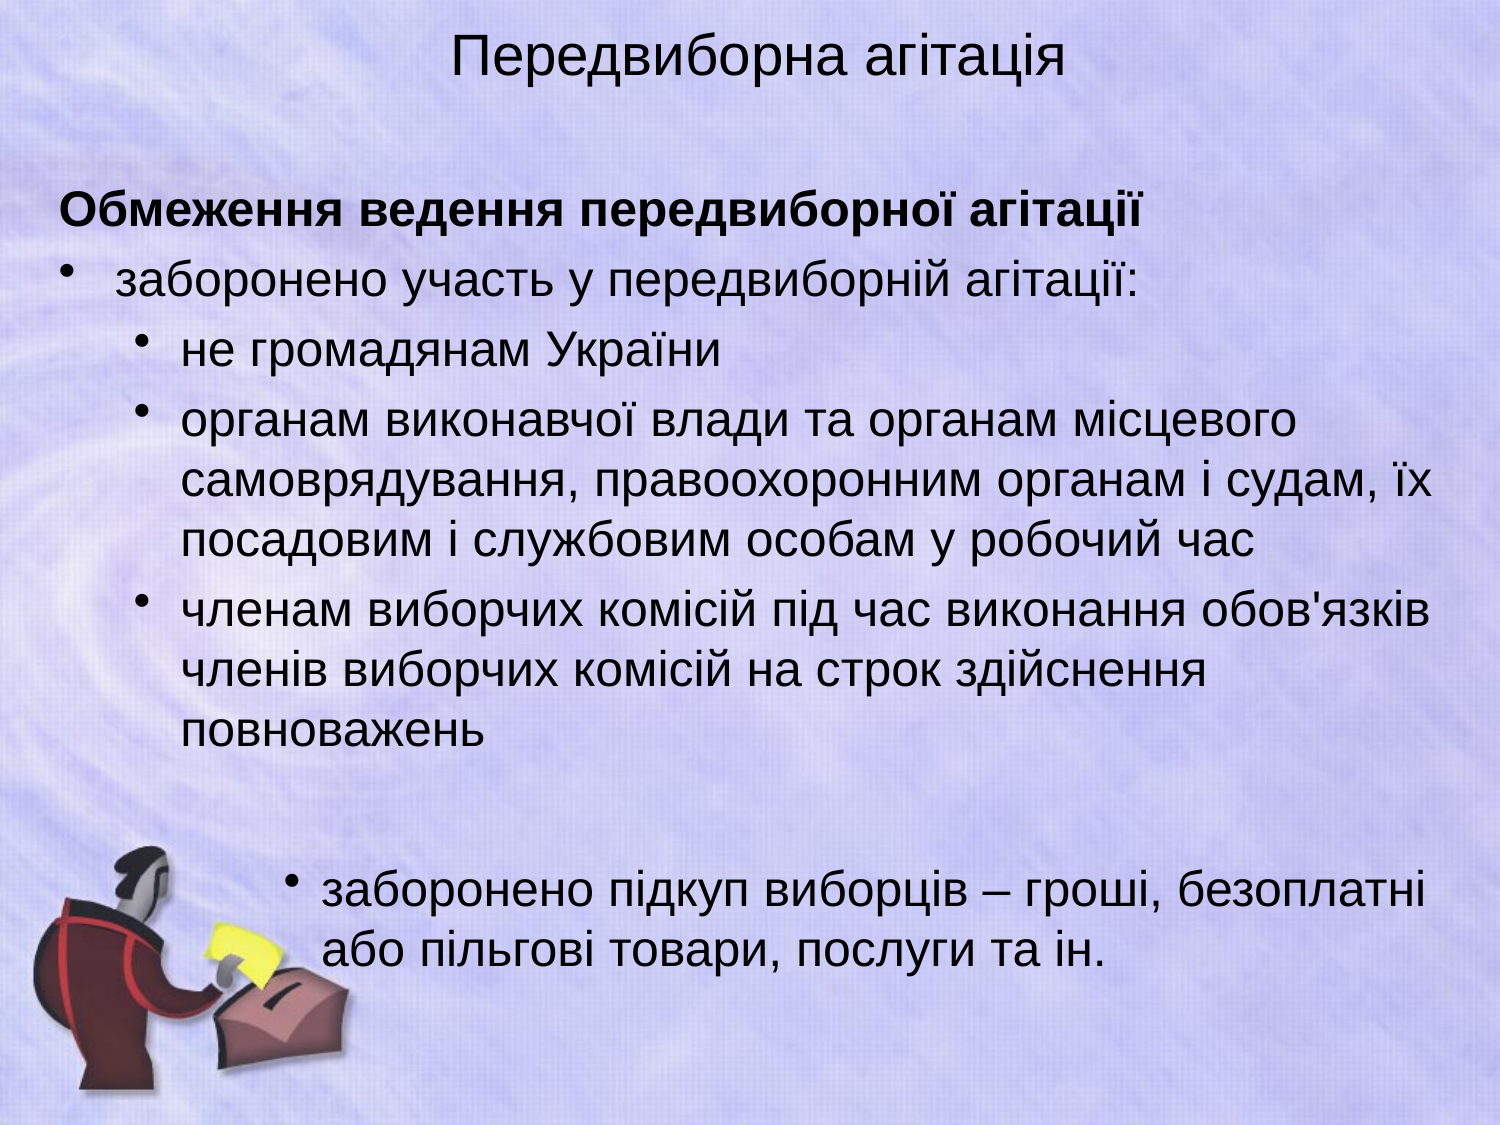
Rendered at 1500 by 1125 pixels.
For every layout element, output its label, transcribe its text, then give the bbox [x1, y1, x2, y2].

title Передвиборна агітація [38, 44, 1480, 165]
list Обмеження ведення передвиборної агітації заборонено участь у передвиборній агітації: не громадянам України органам виконавчої влади та органам місцевого самоврядування, правоохоронним органам і судам, їх посадовим і службовим особам у робочий час членам виборчих комісій під час виконання обов'язків членів виборчих комісій на строк здійснення повноважень заборонено підкуп виборців – гроші, безоплатні або пільгові товари, послуги та ін. [43, 168, 1500, 942]
picture [0, 0, 1500, 1125]
